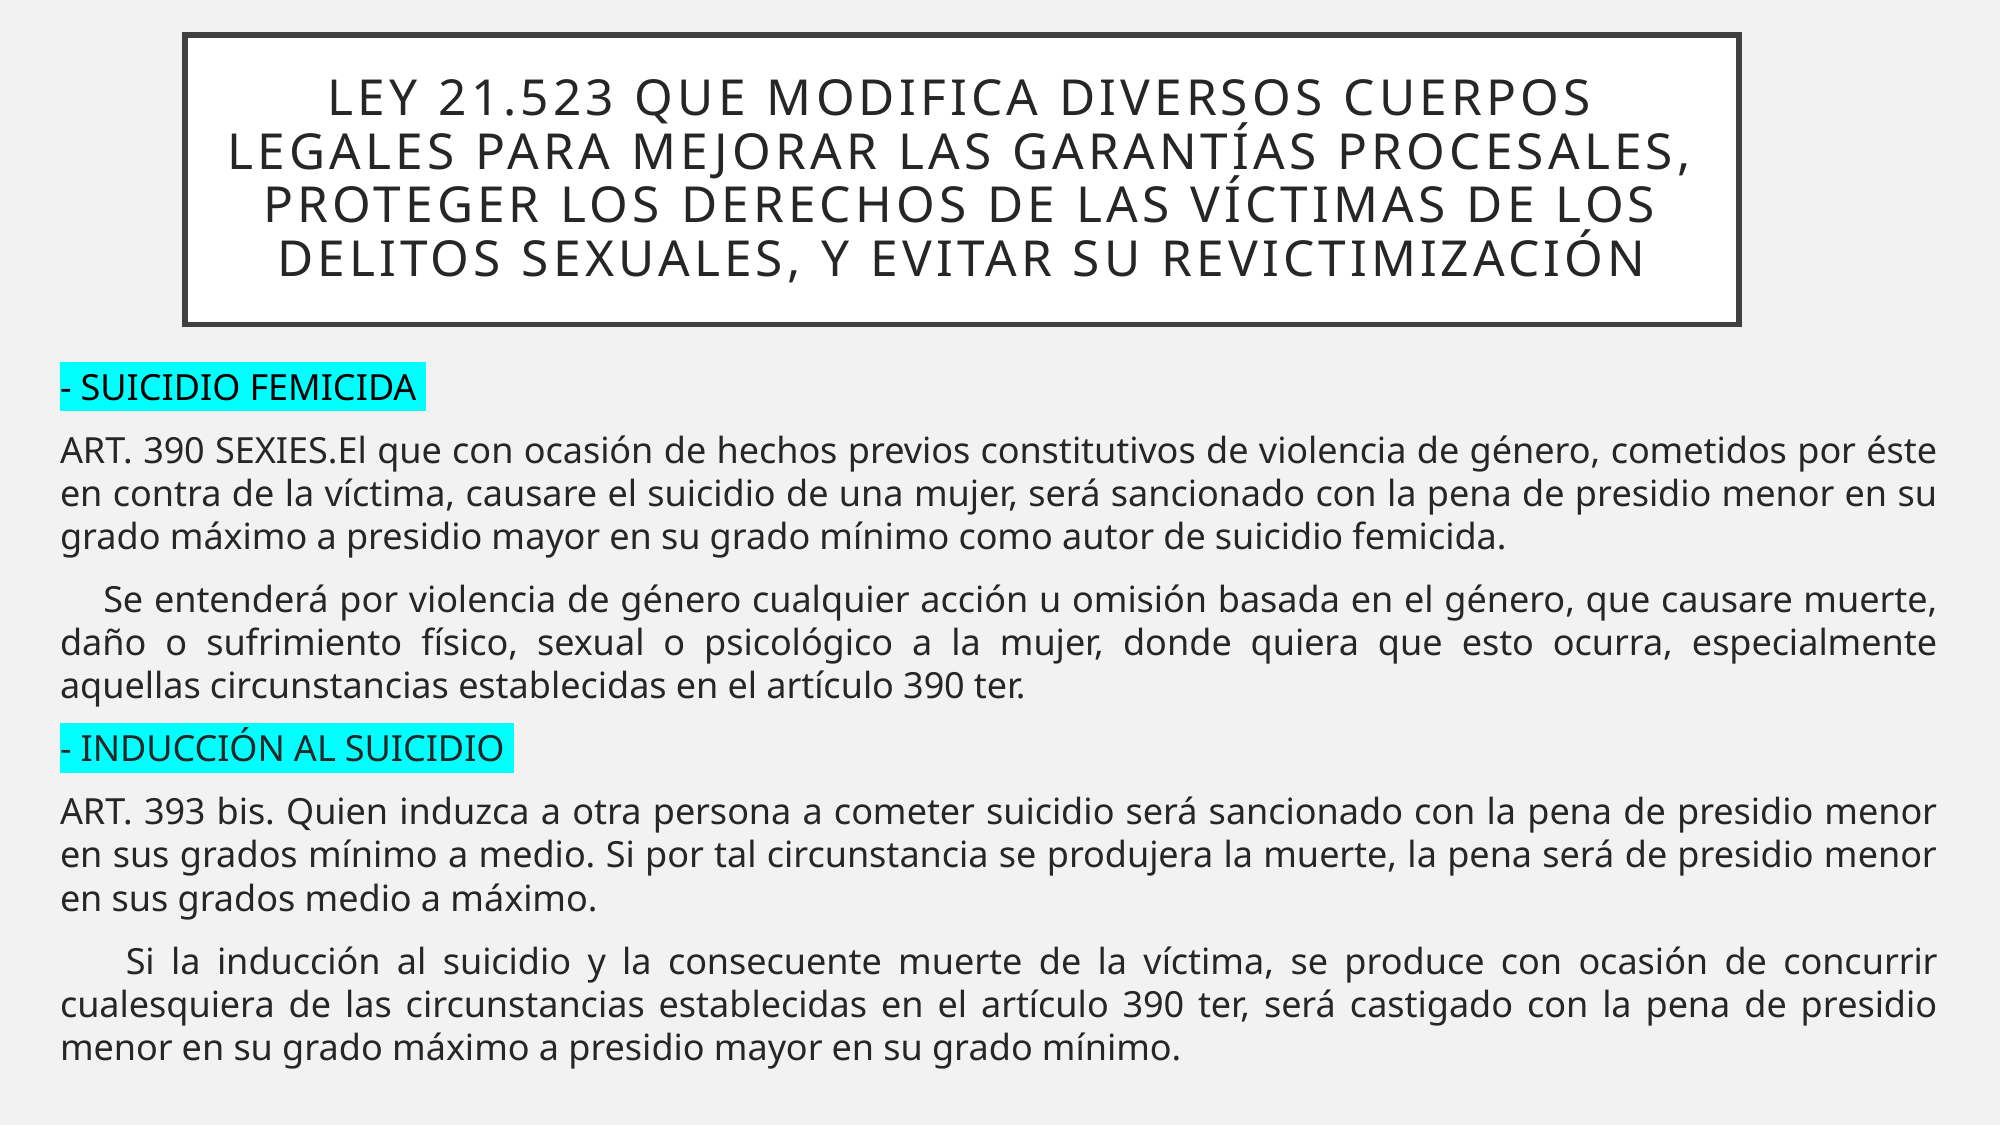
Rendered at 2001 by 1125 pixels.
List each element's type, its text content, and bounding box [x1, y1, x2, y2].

title LEY 21.523 que MODIFICA DIVERSOS CUERPOS LEGALES PARA MEJORAR LAS GARANTÍAS PROCESALES, PROTEGER LOS DERECHOS DE LAS VÍCTIMAS DE LOS DELITOS SEXUALES, Y EVITAR SU REVICTIMIZACIÓN [182, 32, 1742, 327]
list - SUICIDIO FEMICIDA ART. 390 SEXIES.El que con ocasión de hechos previos constitutivos de violencia de género, cometidos por éste en contra de la víctima, causare el suicidio de una mujer, será sancionado con la pena de presidio menor en su grado máximo a presidio mayor en su grado mínimo como autor de suicidio femicida. Se entenderá por violencia de género cualquier acción u omisión basada en el género, que causare muerte, daño o sufrimiento físico, sexual o psicológico a la mujer, donde quiera que esto ocurra, especialmente aquellas circunstancias establecidas en el artículo 390 ter. - INDUCCIÓN AL SUICIDIO ART. 393 bis. Quien induzca a otra persona a cometer suicidio será sancionado con la pena de presidio menor en sus grados mínimo a medio. Si por tal circunstancia se produjera la muerte, la pena será de presidio menor en sus grados medio a máximo. Si la inducción al suicidio y la consecuente muerte de la víctima, se produce con ocasión de concurrir cualesquiera de las circunstancias establecidas en el artículo 390 ter, será castigado con la pena de presidio menor en su grado máximo a presidio mayor en su grado mínimo. [45, 356, 1955, 1079]
